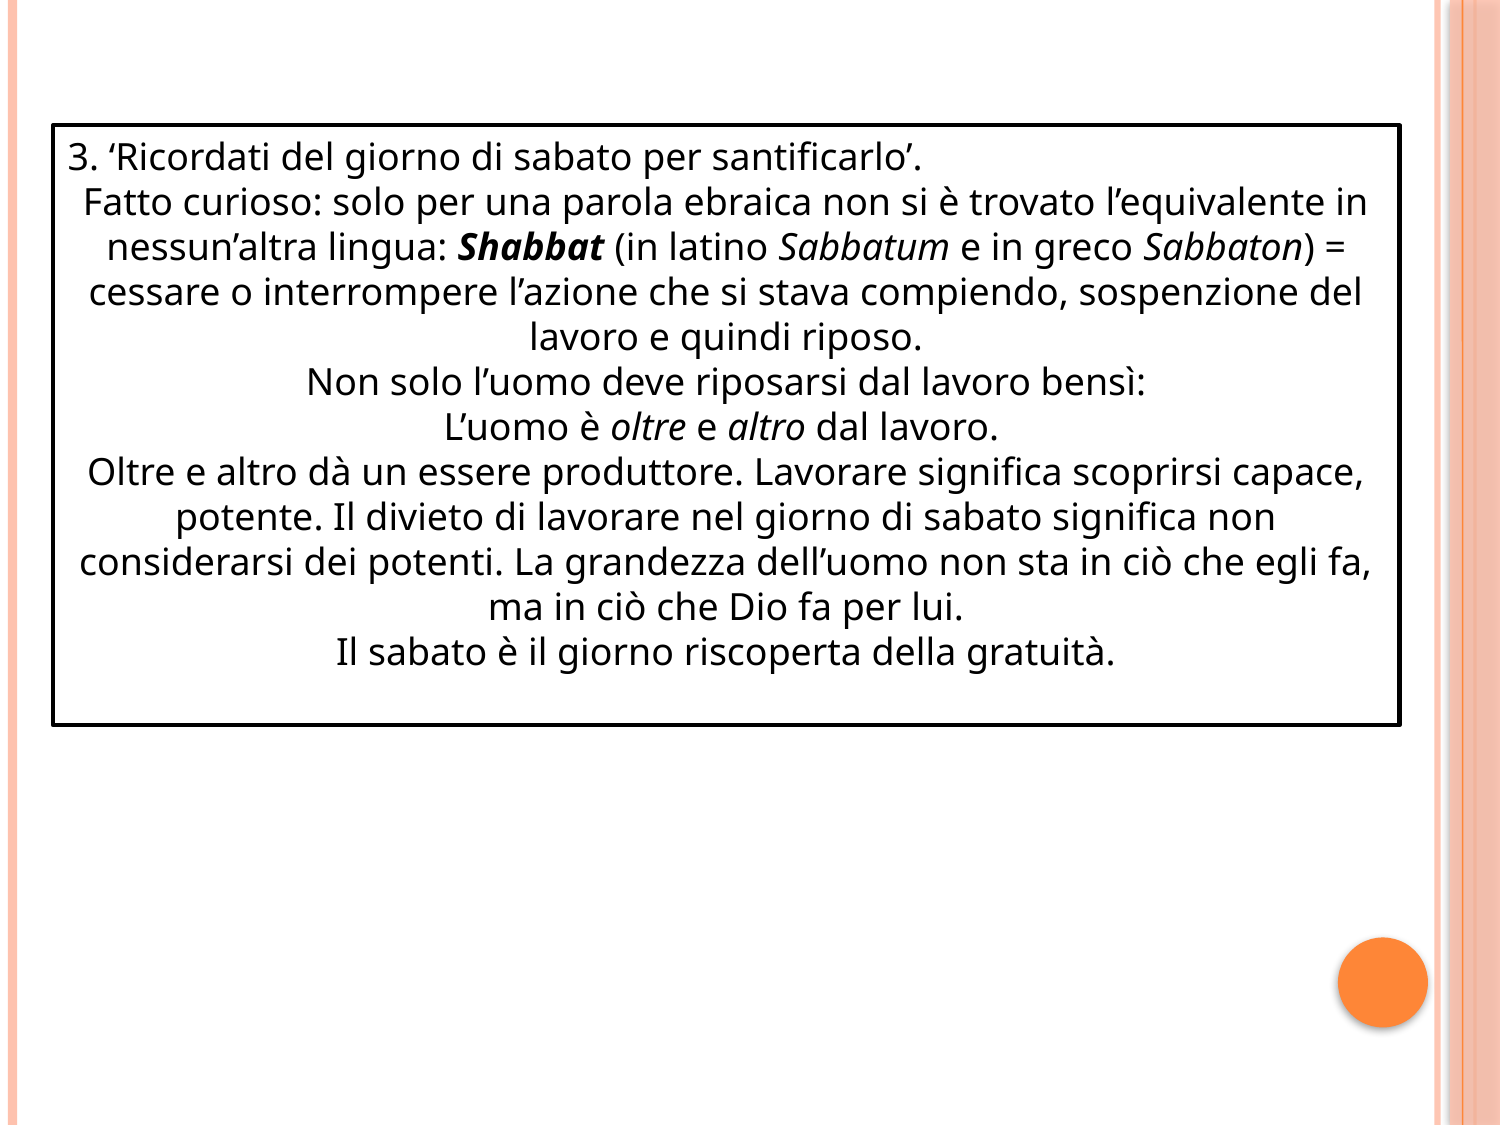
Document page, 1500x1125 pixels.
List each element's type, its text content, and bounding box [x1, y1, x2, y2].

text_box 3. ‘Ricordati del giorno di sabato per santificarlo’. Fatto curioso: solo per una parola ebraica non si è trovato l’equivalente in nessun’altra lingua: Shabbat (in latino Sabbatum e in greco Sabbaton) = cessare o interrompere l’azione che si stava compiendo, sospenzione del lavoro e quindi riposo. Non solo l’uomo deve riposarsi dal lavoro bensì: L’uomo è oltre e altro dal lavoro. Oltre e altro dà un essere produttore. Lavorare significa scoprirsi capace, potente. Il divieto di lavorare nel giorno di sabato significa non considerarsi dei potenti. La grandezza dell’uomo non sta in ciò che egli fa, ma in ciò che Dio fa per lui. Il sabato è il giorno riscoperta della gratuità. [51, 123, 1402, 727]
